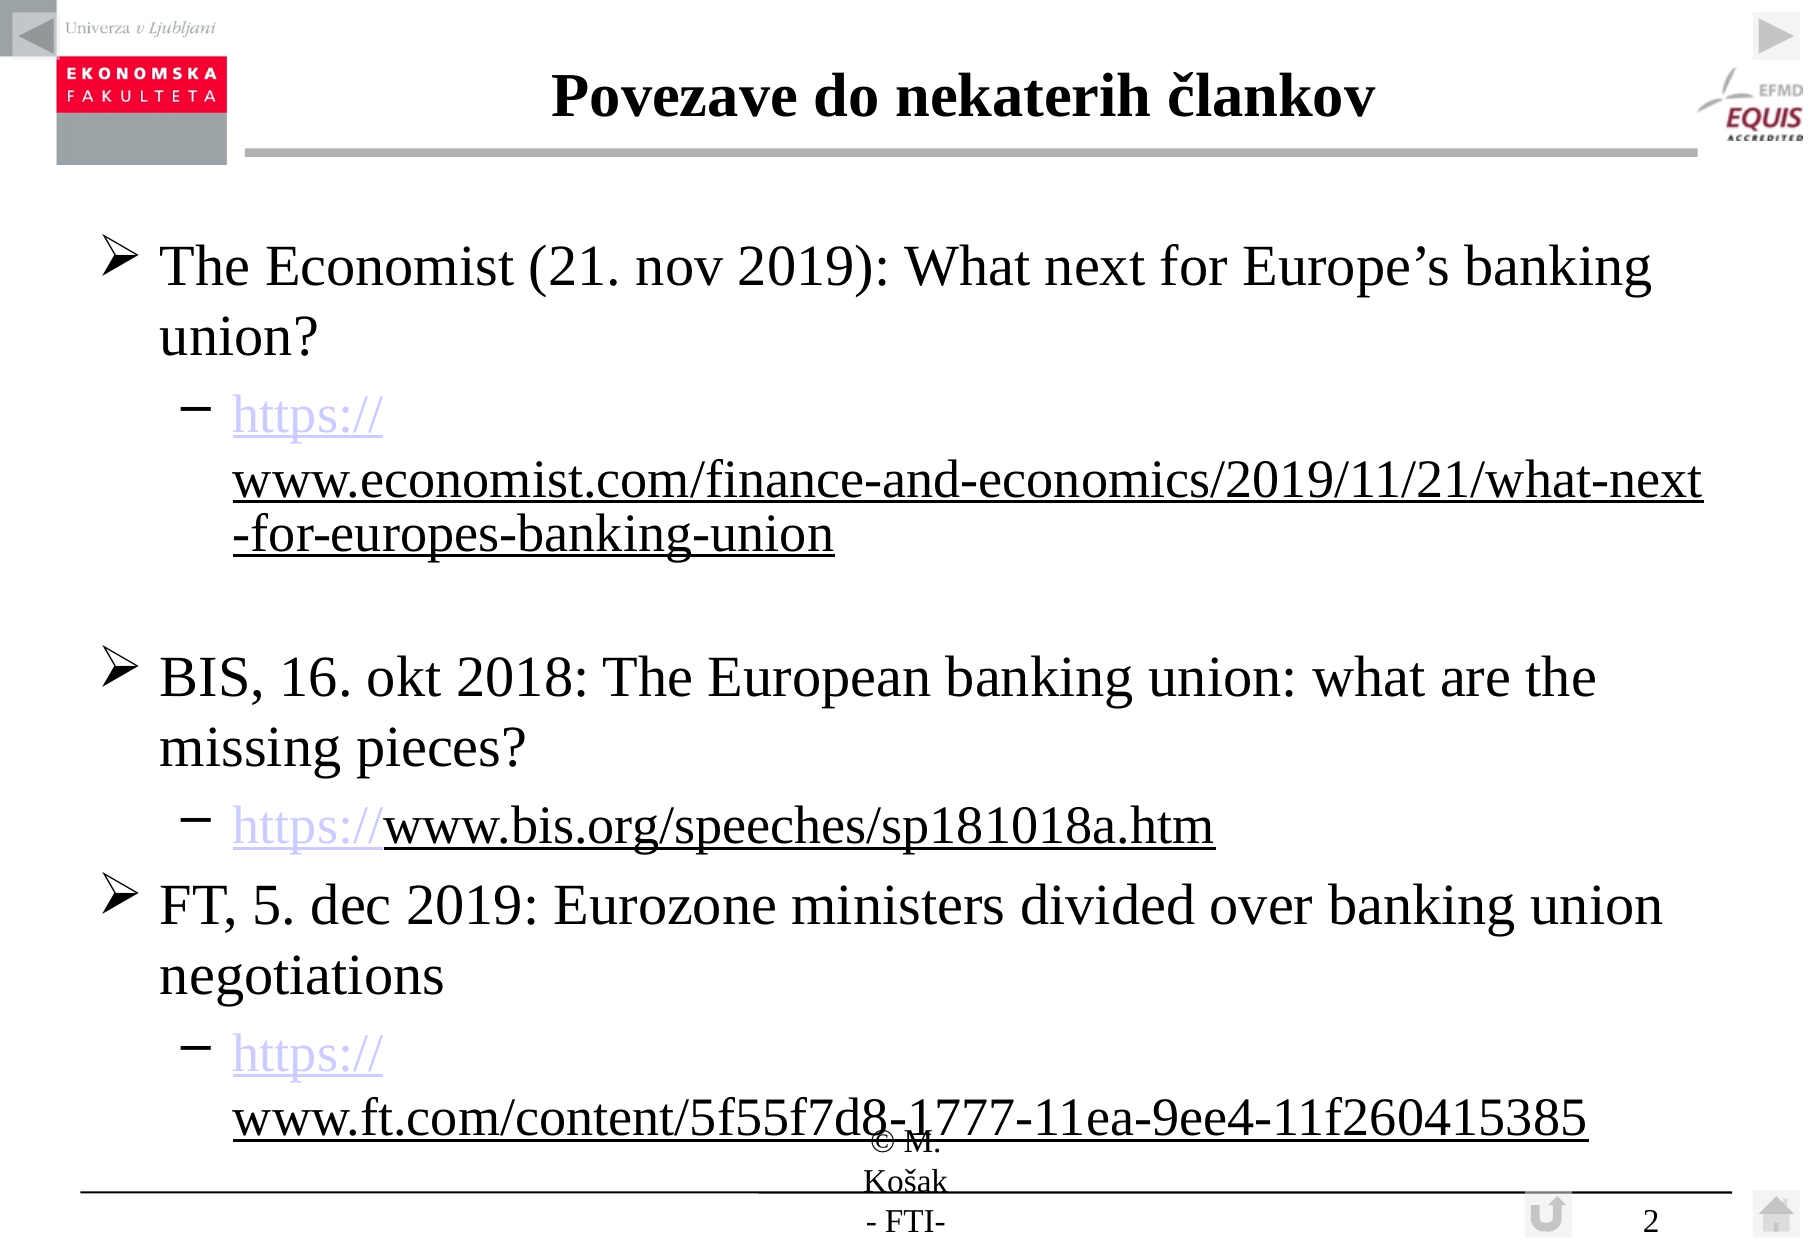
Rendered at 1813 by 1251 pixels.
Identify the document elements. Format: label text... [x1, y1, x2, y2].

slide_number 2 [1603, 1190, 1677, 1248]
footer © M. Košak - FTI-FMF - P24 [837, 1190, 975, 1248]
list The Economist (21. nov 2019): What next for Europe’s banking union? https://www.economist.com/finance-and-economics/2019/11/21/what-next-for-europes-banking-union BIS, 16. okt 2018: The European banking union: what are the missing pieces? https://www.bis.org/speeches/sp181018a.htm FT, 5. dec 2019: Eurozone ministers divided over banking union negotiations https://www.ft.com/content/5f55f7d8-1777-11ea-9ee4-11f260415385 [80, 218, 1733, 1056]
slide_number [135, 1190, 318, 1248]
picture [0, 0, 236, 165]
title Povezave do nekaterih člankov [242, 45, 1687, 139]
picture [1697, 67, 1803, 141]
